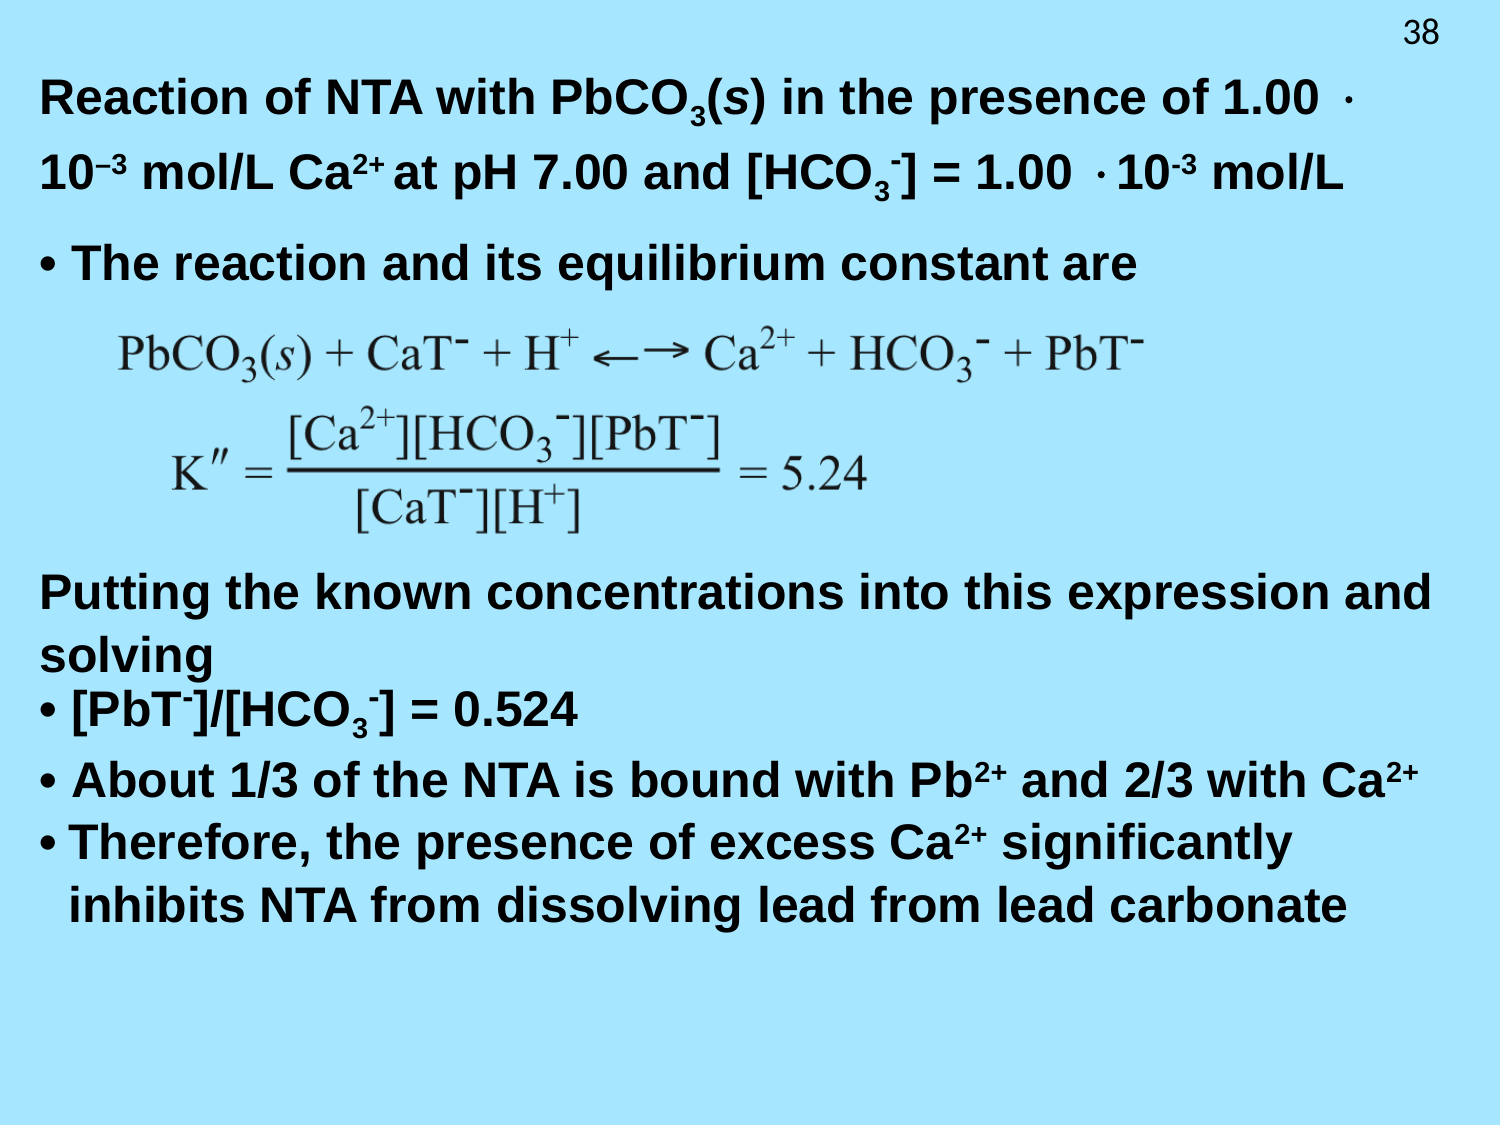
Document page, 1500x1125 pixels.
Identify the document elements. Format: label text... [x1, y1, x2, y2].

text_box 38 [1387, 0, 1500, 60]
picture [87, 297, 1175, 538]
text_box Reaction of NTA with PbCO3(s) in the presence of 1.00 × 10–3 mol/L Ca2+ at pH 7.00 and [HCO3-] = 1.00 ×10-3 mol/L • The reaction and its equilibrium constant are [24, 50, 1463, 299]
text_box Putting the known concentrations into this expression and solving • [PbT-]/[HCO3-] = 0.524 • About 1/3 of the NTA is bound with Pb2+ and 2/3 with Ca2+ • Therefore, the presence of excess Ca2+ significantly inhibits NTA from dissolving lead from lead carbonate [24, 549, 1500, 940]
